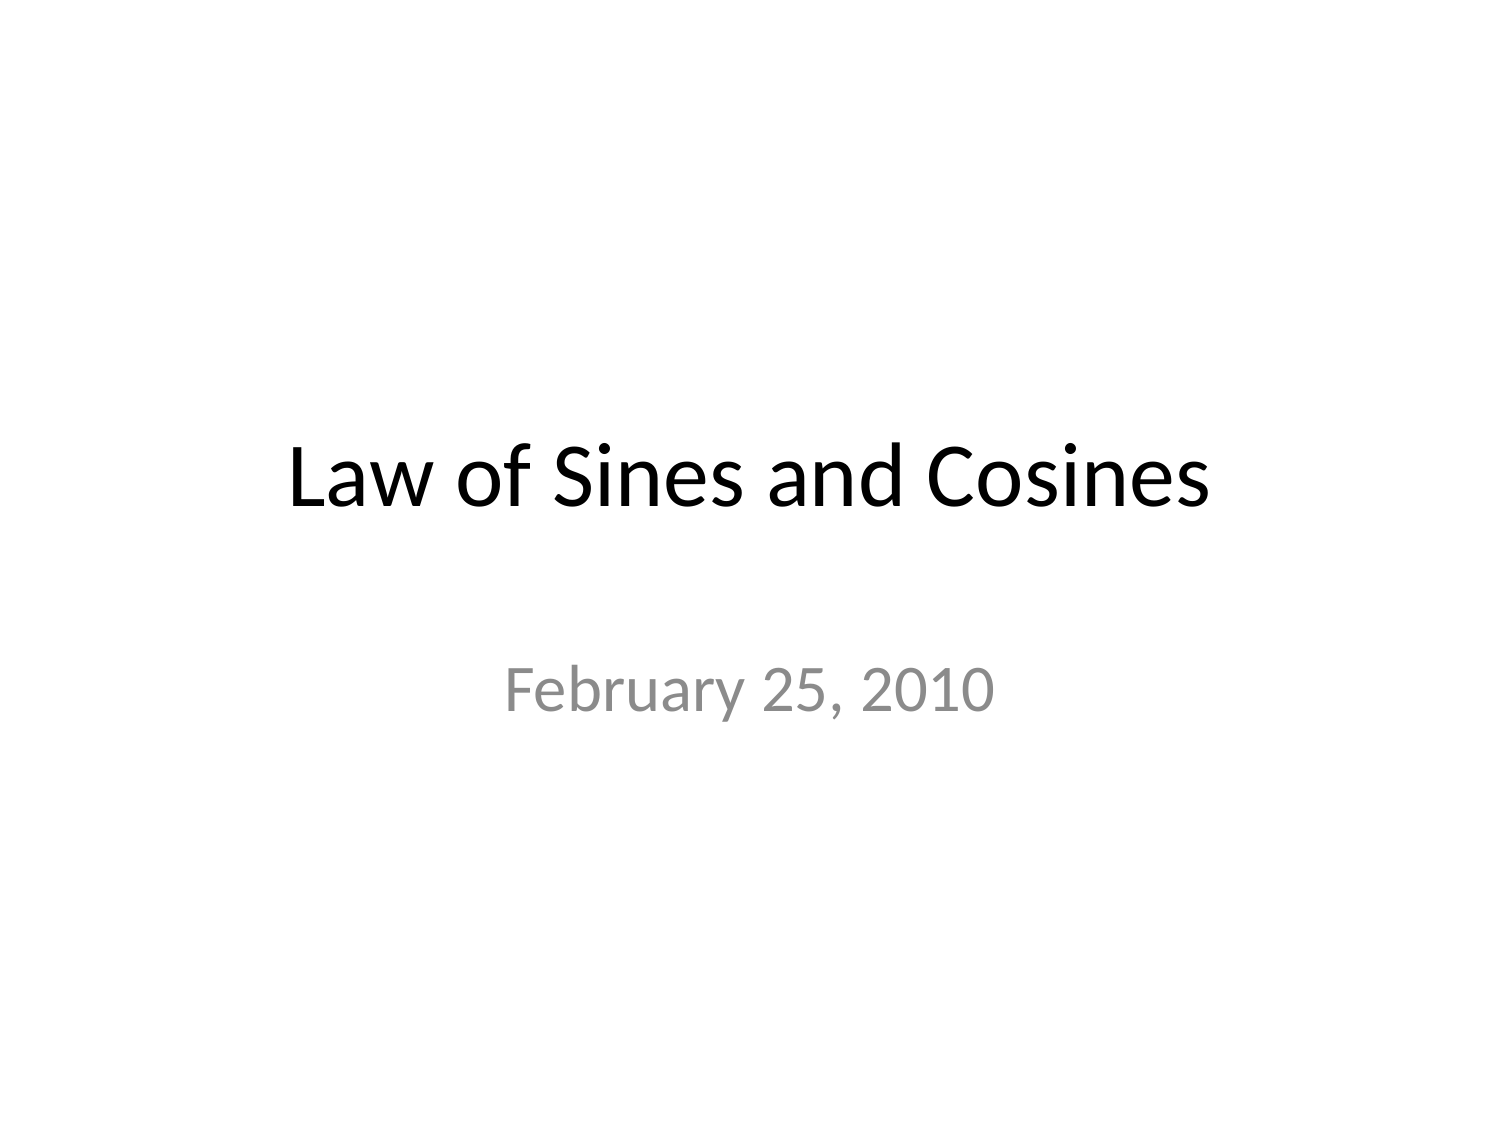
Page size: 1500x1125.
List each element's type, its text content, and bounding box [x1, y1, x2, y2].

subtitle February 25, 2010 [225, 637, 1275, 925]
title Law of Sines and Cosines [112, 349, 1388, 591]
